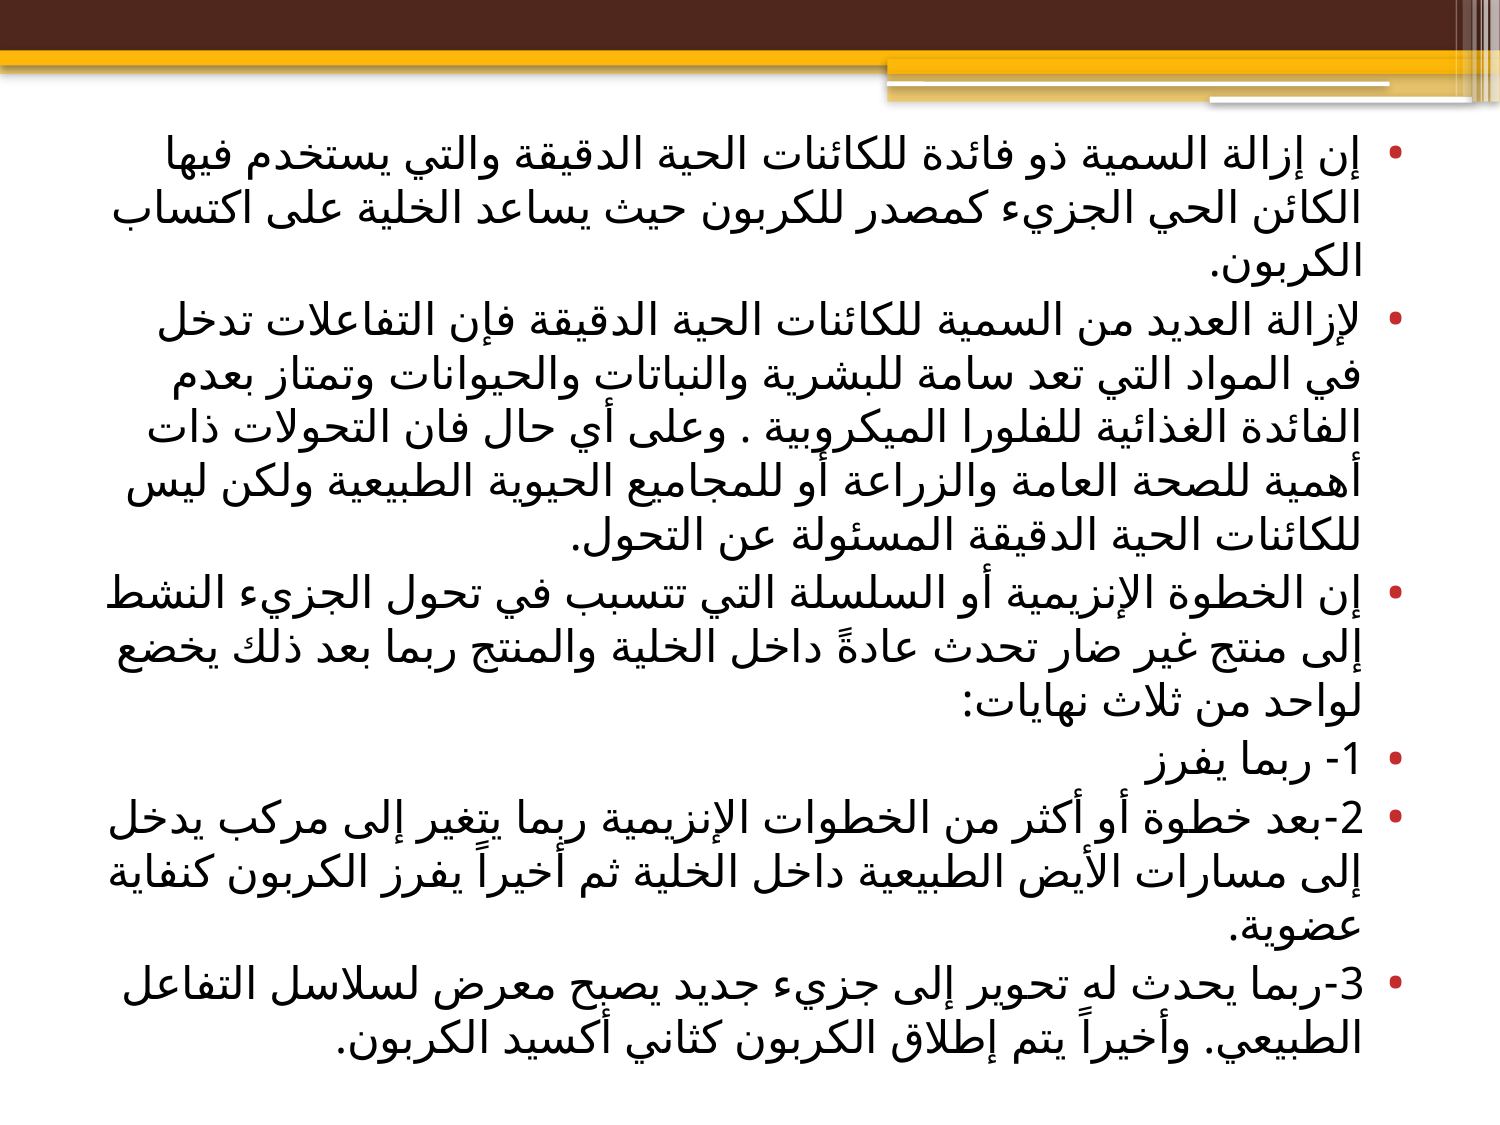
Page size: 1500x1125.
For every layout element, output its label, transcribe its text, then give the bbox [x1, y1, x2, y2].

list إن إزالة السمية ذو فائدة للكائنات الحية الدقيقة والتي يستخدم فيها الكائن الحي الجزيء كمصدر للكربون حيث يساعد الخلية على اكتساب الكربون. لإزالة العديد من السمية للكائنات الحية الدقيقة فإن التفاعلات تدخل في المواد التي تعد سامة للبشرية والنباتات والحيوانات وتمتاز بعدم الفائدة الغذائية للفلورا الميكروبية . وعلى أي حال فان التحولات ذات أهمية للصحة العامة والزراعة أو للمجاميع الحيوية الطبيعية ولكن ليس للكائنات الحية الدقيقة المسئولة عن التحول. إن الخطوة الإنزيمية أو السلسلة التي تتسبب في تحول الجزيء النشط إلى منتج غير ضار تحدث عادةً داخل الخلية والمنتج ربما بعد ذلك يخضع لواحد من ثلاث نهايات: 1- ربما يفرز 2-بعد خطوة أو أكثر من الخطوات الإنزيمية ربما يتغير إلى مركب يدخل إلى مسارات الأيض الطبيعية داخل الخلية ثم أخيراً يفرز الكربون كنفاية عضوية. 3-ربما يحدث له تحوير إلى جزيء جديد يصبح معرض لسلاسل التفاعل الطبيعي. وأخيراً يتم إطلاق الكربون كثاني أكسيد الكربون. [75, 117, 1430, 1079]
